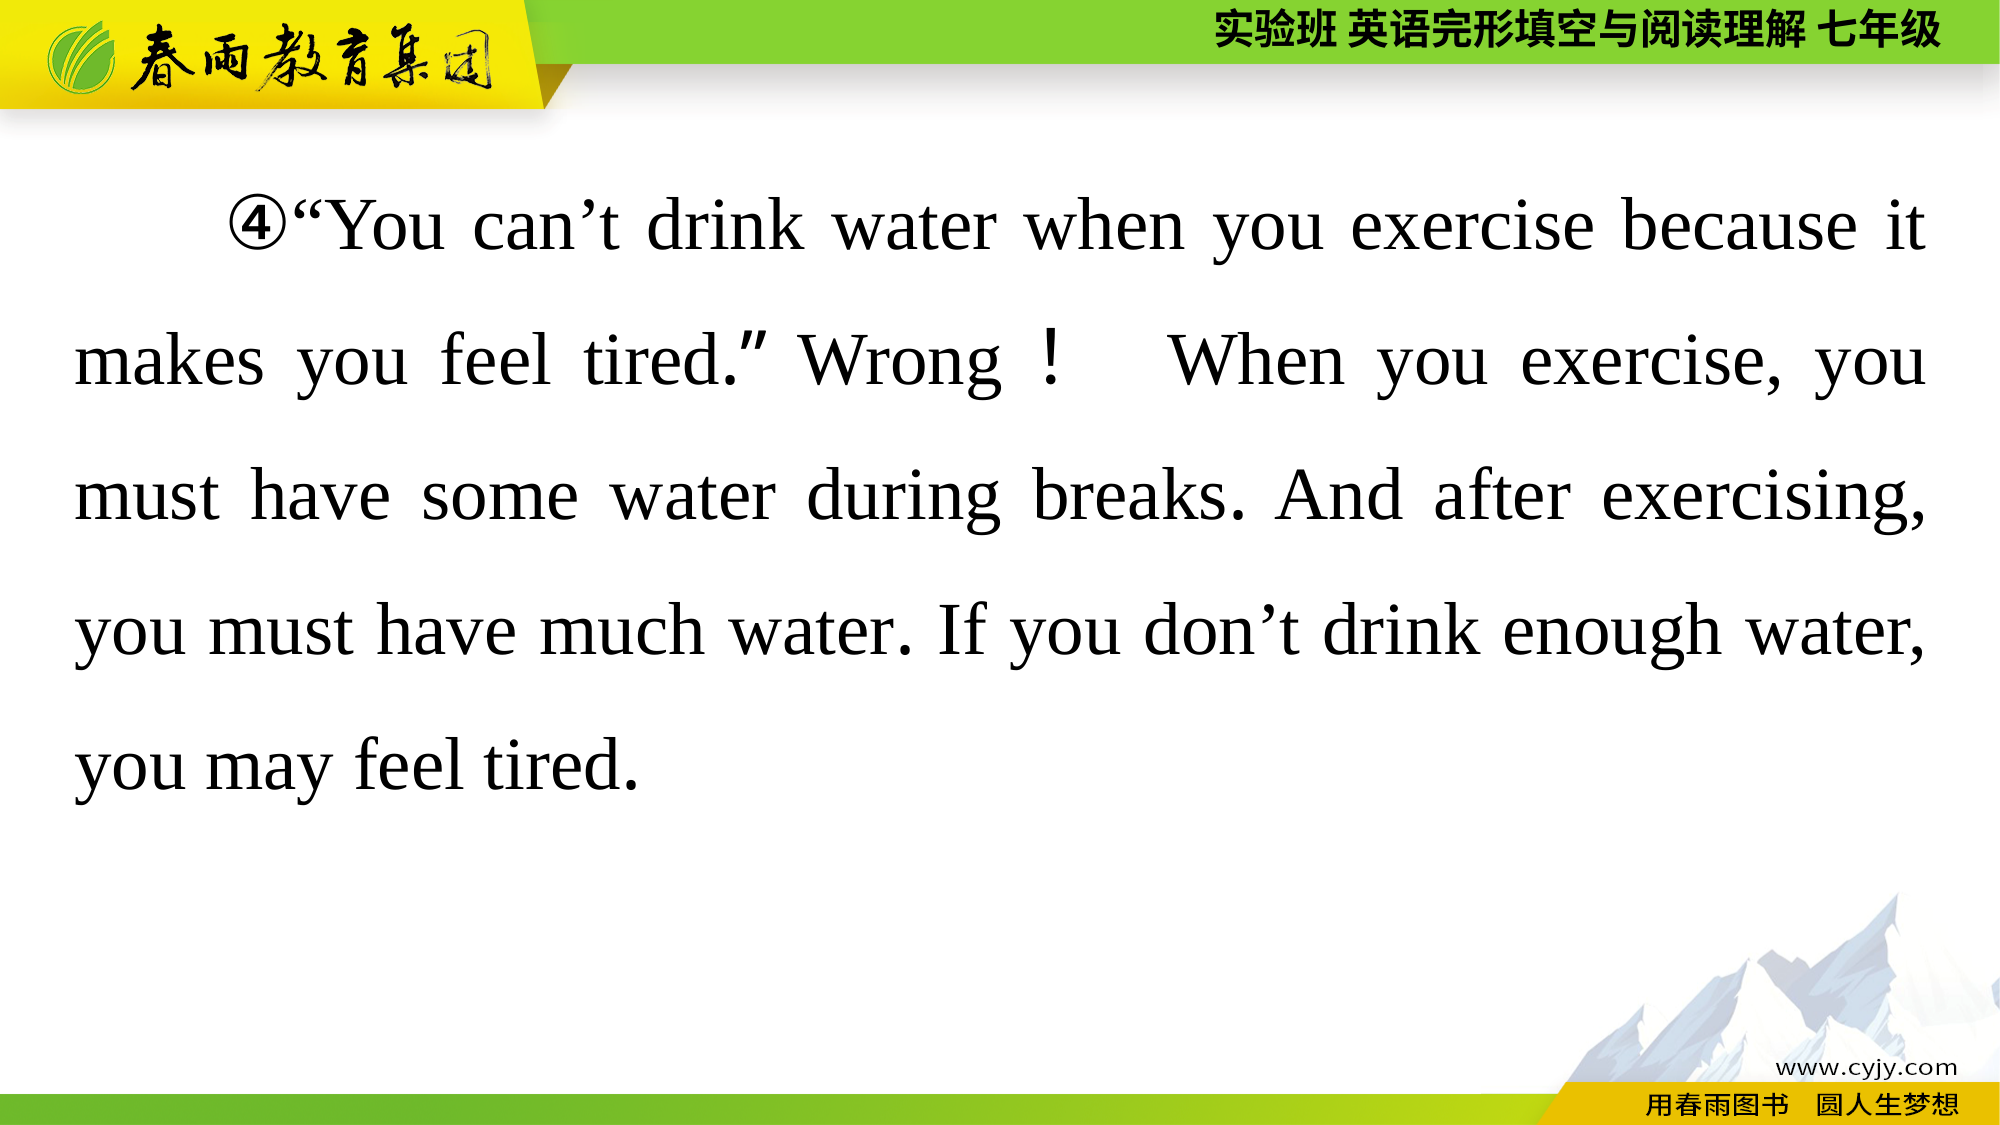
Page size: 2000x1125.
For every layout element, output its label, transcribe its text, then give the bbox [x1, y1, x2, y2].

list ④“You can’t drink water when you exercise because it makes you feel tired.” Wrong！ When you exercise, you must have some water during breaks. And after exercising, you must have much water. If you don’t drink enough water, you may feel tired. [59, 122, 1944, 802]
picture [0, 0, 2000, 1125]
